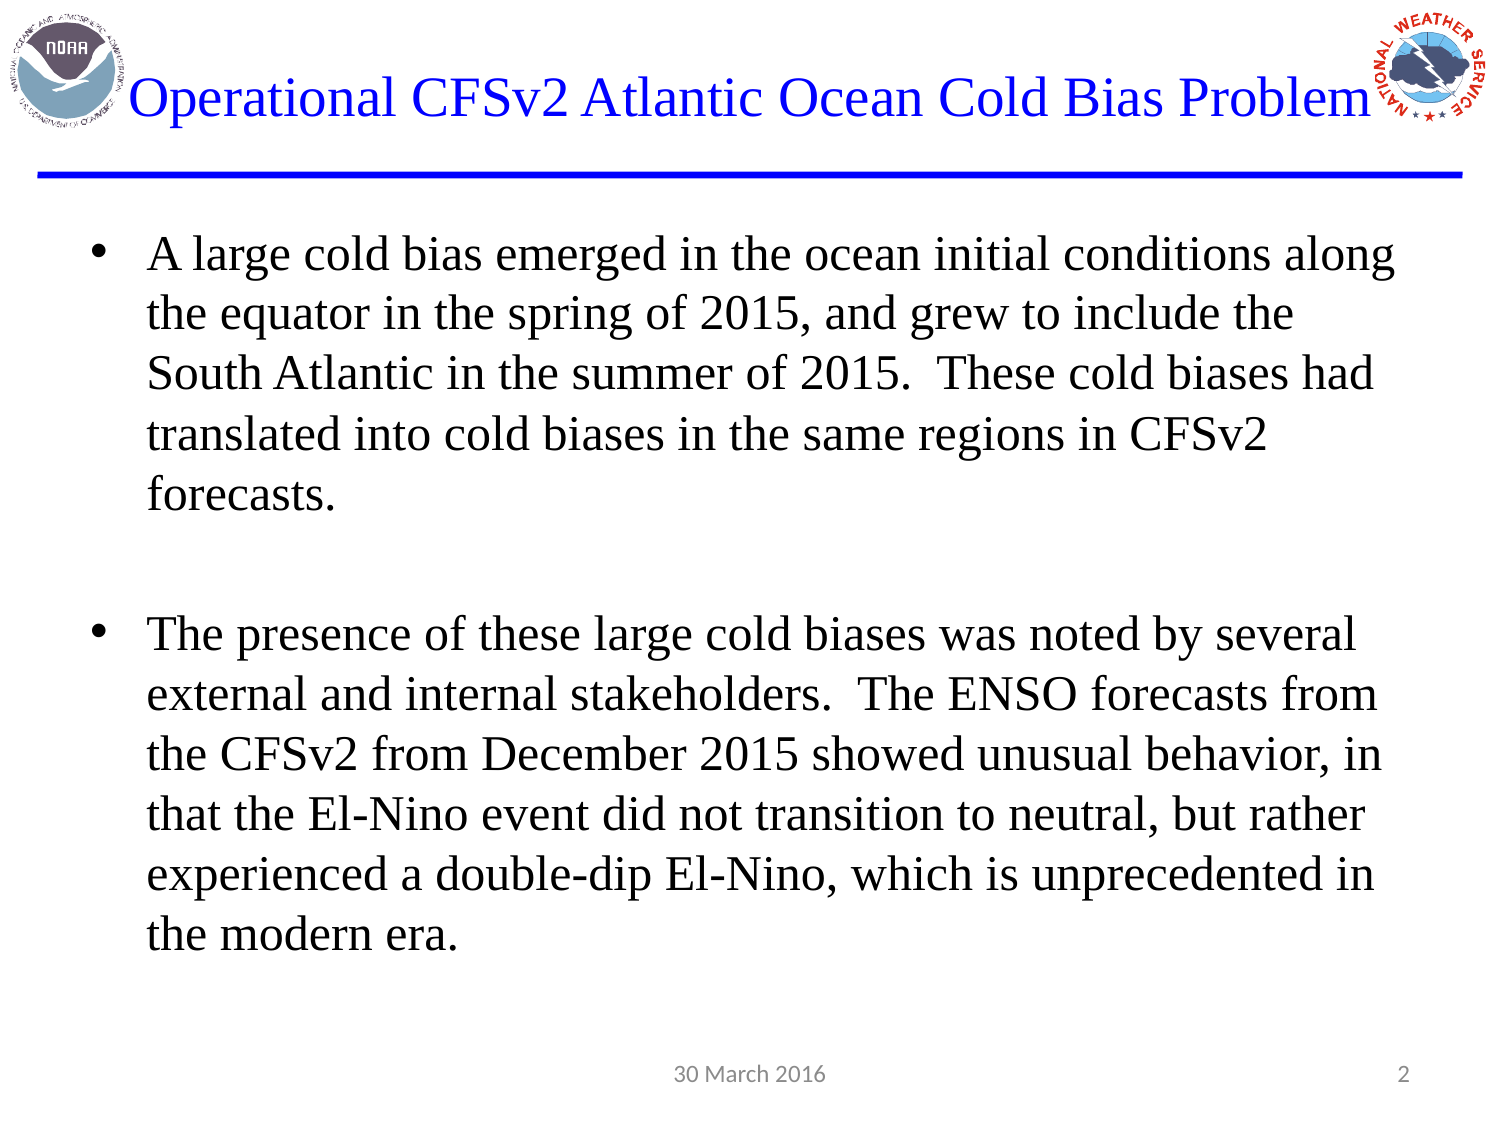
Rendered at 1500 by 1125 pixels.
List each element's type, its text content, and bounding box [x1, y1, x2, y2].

list A large cold bias emerged in the ocean initial conditions along the equator in the spring of 2015, and grew to include the South Atlantic in the summer of 2015. These cold biases had translated into cold biases in the same regions in CFSv2 forecasts. The presence of these large cold biases was noted by several external and internal stakeholders. The ENSO forecasts from the CFSv2 from December 2015 showed unusual behavior, in that the El-Nino event did not transition to neutral, but rather experienced a double-dip El-Nino, which is unprecedented in the modern era. [75, 212, 1425, 955]
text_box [8, 12, 126, 129]
footer 30 March 2016 [512, 1042, 988, 1103]
slide_number 2 [1074, 1042, 1425, 1103]
text_box Operational CFSv2 Atlantic Ocean Cold Bias Problem [123, 49, 1388, 138]
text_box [1371, 12, 1488, 123]
